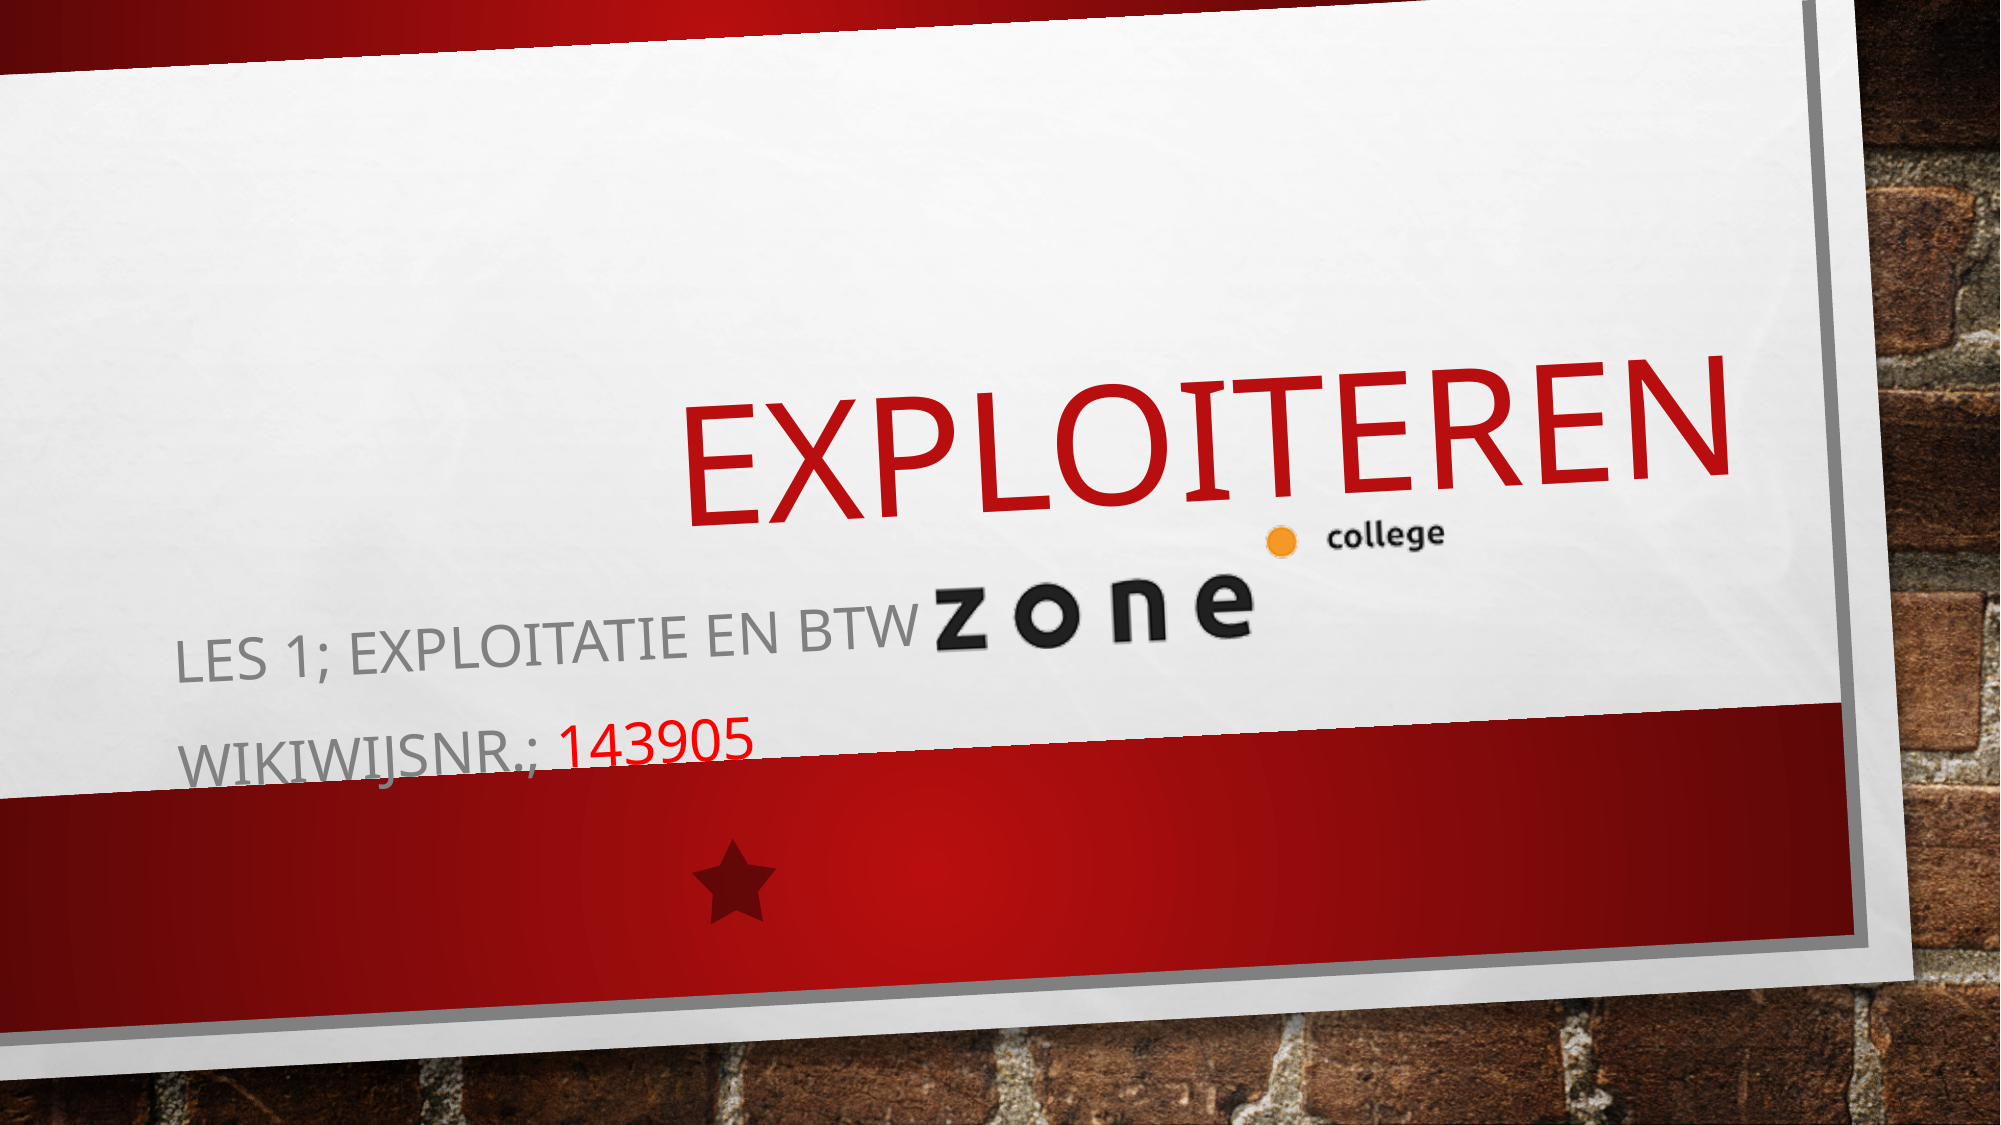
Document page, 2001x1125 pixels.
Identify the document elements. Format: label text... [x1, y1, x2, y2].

picture [0, 0, 2000, 1125]
picture [932, 517, 1447, 642]
title exploiteren [140, 61, 1763, 599]
subtitle Les 1; exploitatie en btw Wikiwijsnr.; 143905 [155, 521, 1763, 786]
